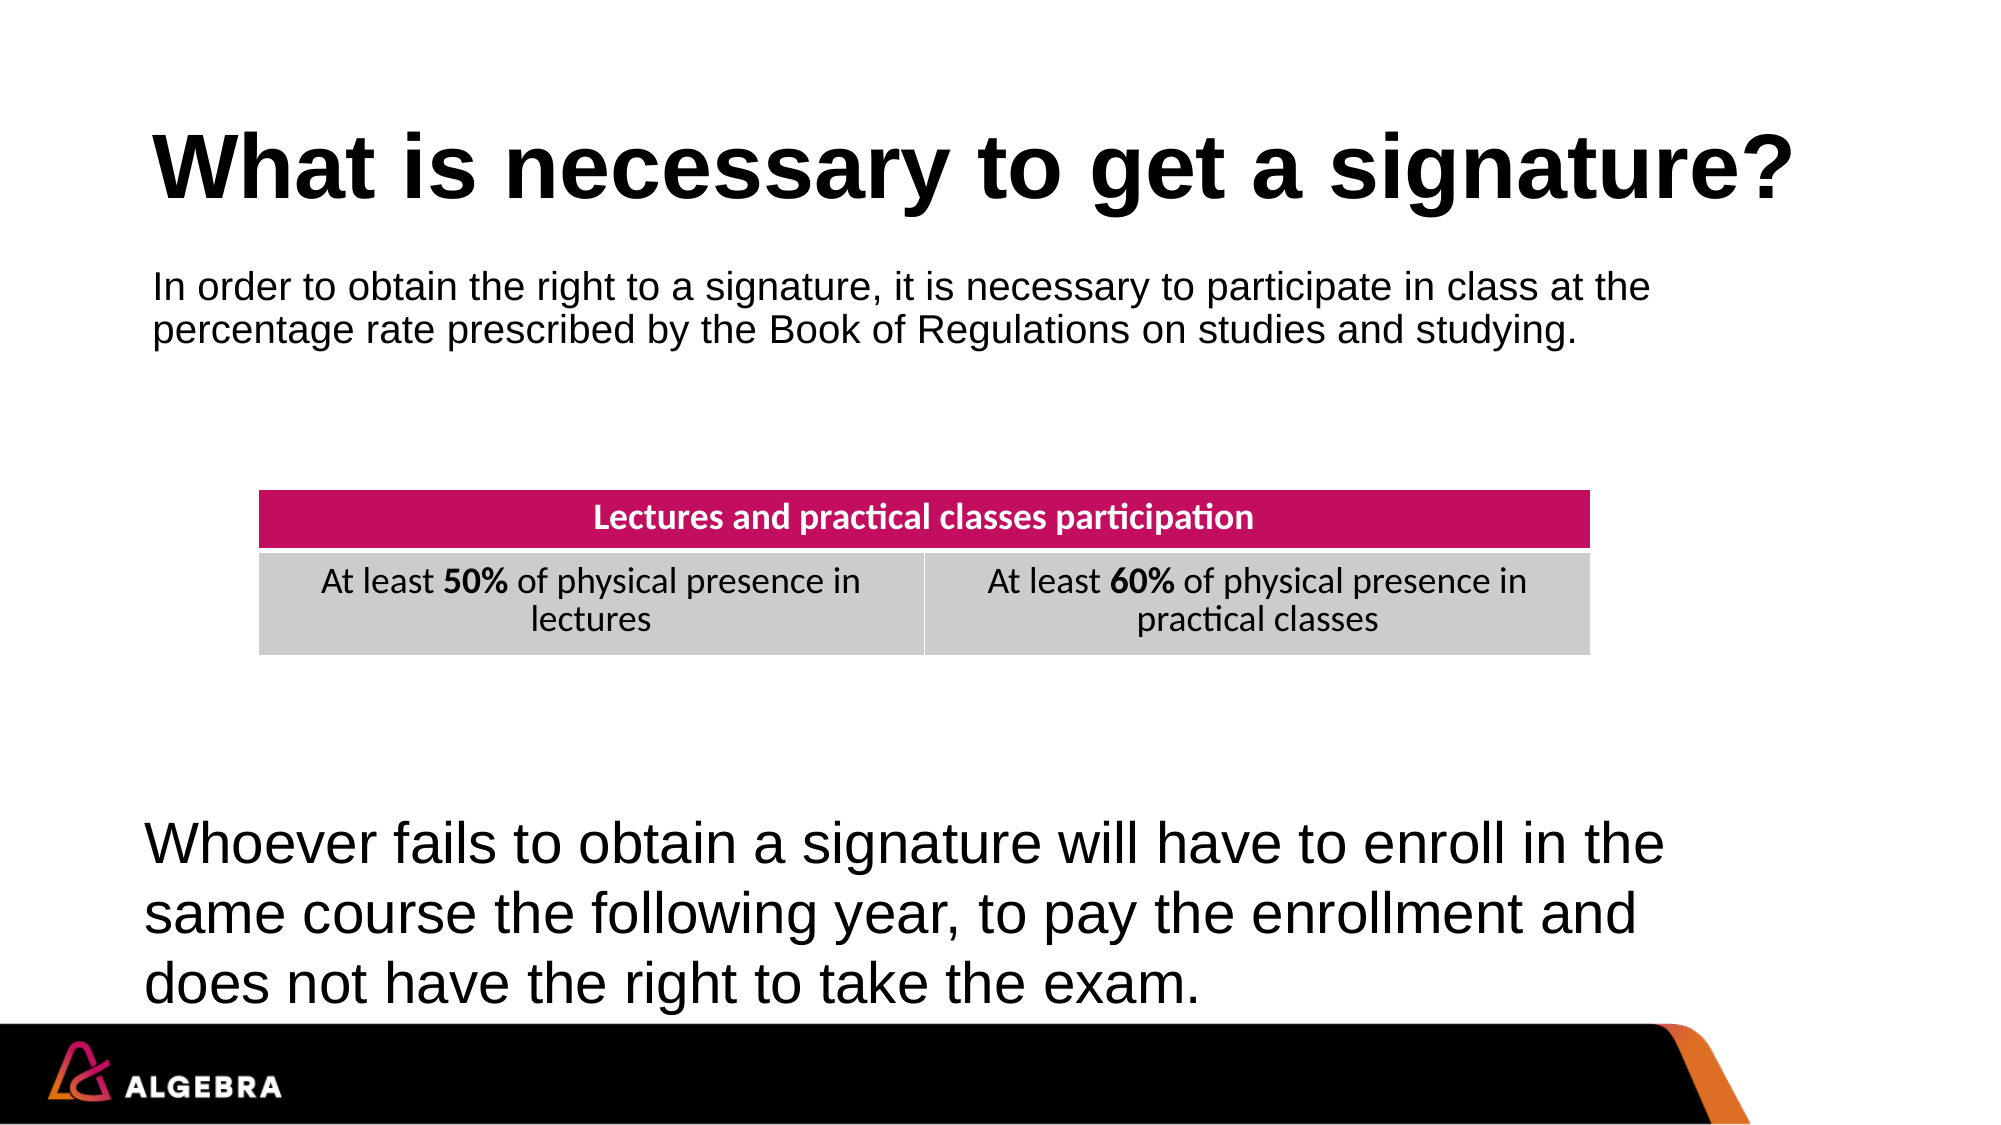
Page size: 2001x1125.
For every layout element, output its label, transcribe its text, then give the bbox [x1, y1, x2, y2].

list In order to obtain the right to a signature, it is necessary to participate in class at the percentage rate prescribed by the Book of Regulations on studies and studying. [137, 258, 1712, 399]
table_cell At least 50% of physical presence in lectures [259, 553, 924, 655]
table_cell At least 60% of physical presence in practical classes [925, 553, 1590, 655]
title What is necessary to get a signature? [137, 59, 1863, 278]
table_header Lectures and practical classes participation [259, 490, 1590, 548]
picture [0, 1023, 1958, 1125]
text_box Whoever fails to obtain a signature will have to enroll in the same course the following year, to pay the enrollment and does not have the right to take the exam. [129, 797, 1743, 1023]
